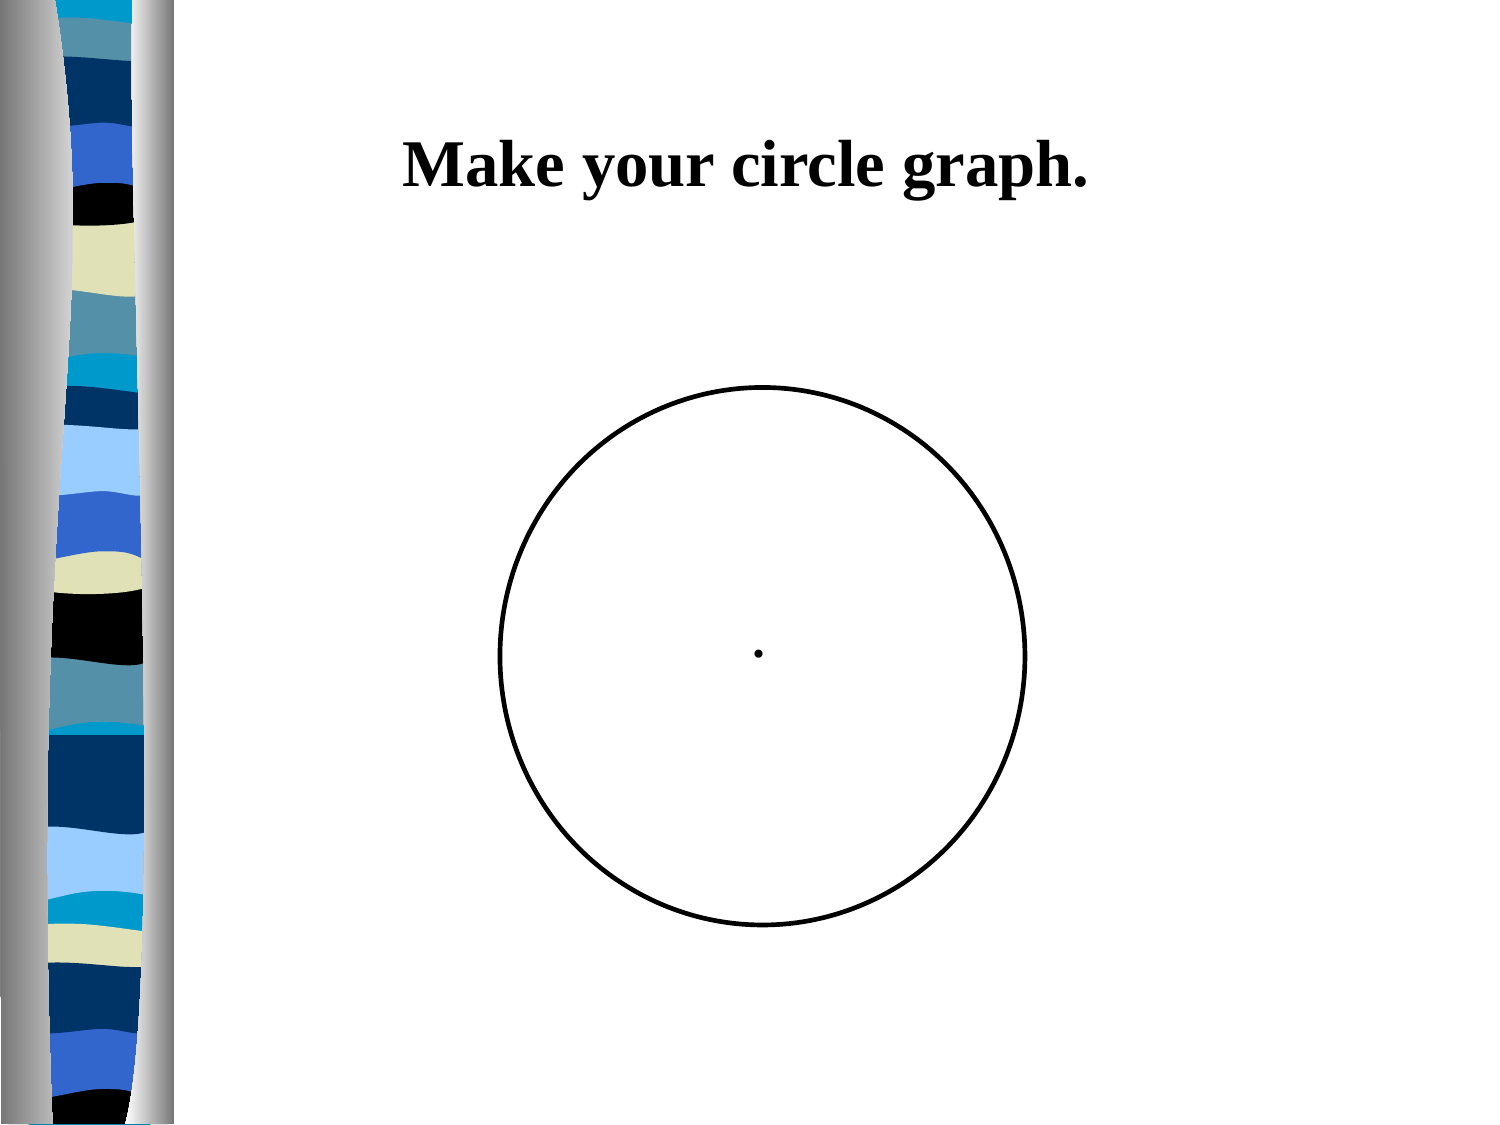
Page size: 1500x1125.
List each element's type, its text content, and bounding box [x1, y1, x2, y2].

text_box Make your circle graph. [387, 112, 1175, 208]
text_box [499, 387, 1025, 925]
text_box . [737, 599, 775, 675]
